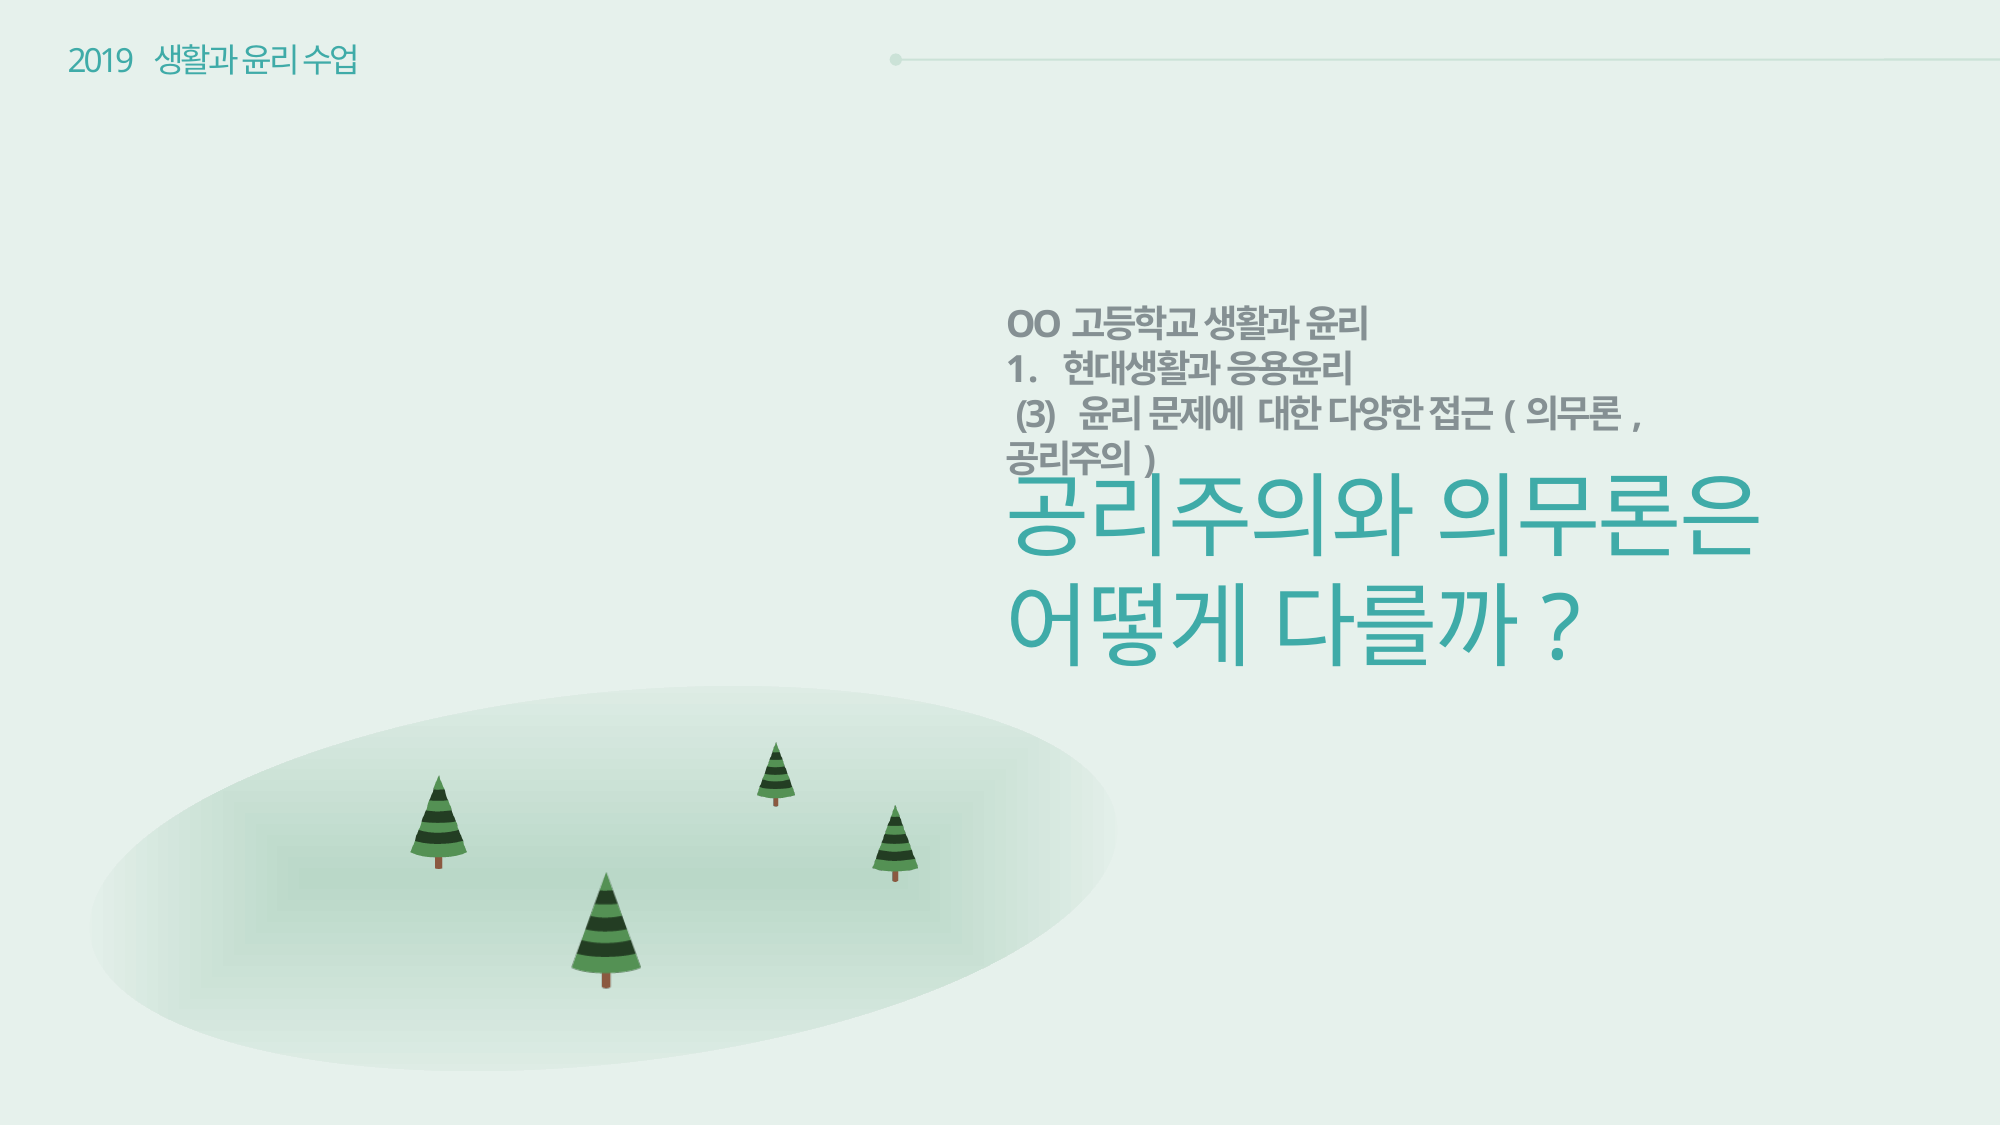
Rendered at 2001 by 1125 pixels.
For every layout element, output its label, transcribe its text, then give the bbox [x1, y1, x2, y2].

picture [557, 846, 650, 1024]
text_box [889, 53, 2000, 66]
text_box 공리주의와 의무론은 어떻게 다를까? [1005, 458, 1832, 679]
picture [728, 727, 821, 826]
picture [837, 787, 949, 905]
picture [368, 753, 505, 898]
text_box OO고등학교 생활과 윤리 현대생활과 응용윤리 (3) 윤리 문제에 대한 다양한 접근(의무론, 공리주의) [1005, 299, 1747, 458]
text_box 2019 생활과 윤리 수업 [52, 24, 949, 95]
text_box [88, 685, 1119, 1072]
